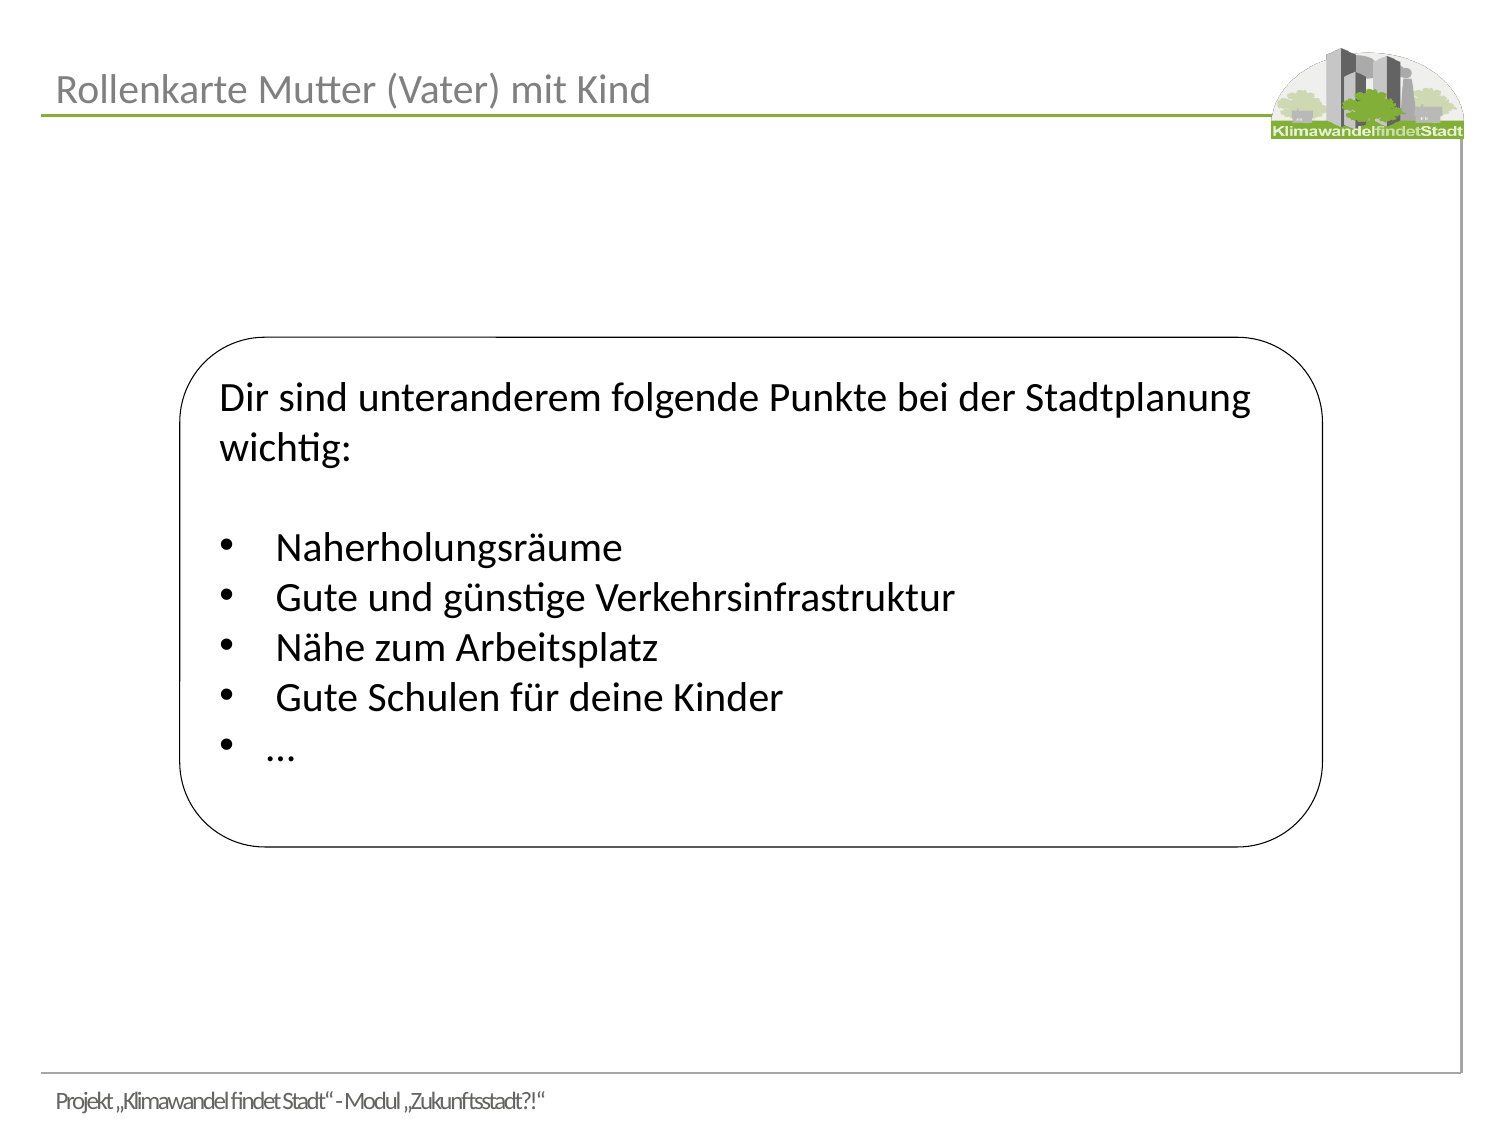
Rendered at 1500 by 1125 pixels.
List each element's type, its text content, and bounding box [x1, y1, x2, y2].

text_box Rollenkarte Mutter (Vater) mit Kind [40, 54, 1100, 115]
picture [1271, 4, 1464, 139]
text_box Projekt „Klimawandel findet Stadt“ - Modul „Zukunftsstadt?!“ [40, 1078, 1194, 1122]
text_box Dir sind unteranderem folgende Punkte bei der Stadtplanung wichtig: Naherholungsräume Gute und günstige Verkehrsinfrastruktur Nähe zum Arbeitsplatz Gute Schulen für deine Kinder … [177, 335, 1325, 850]
